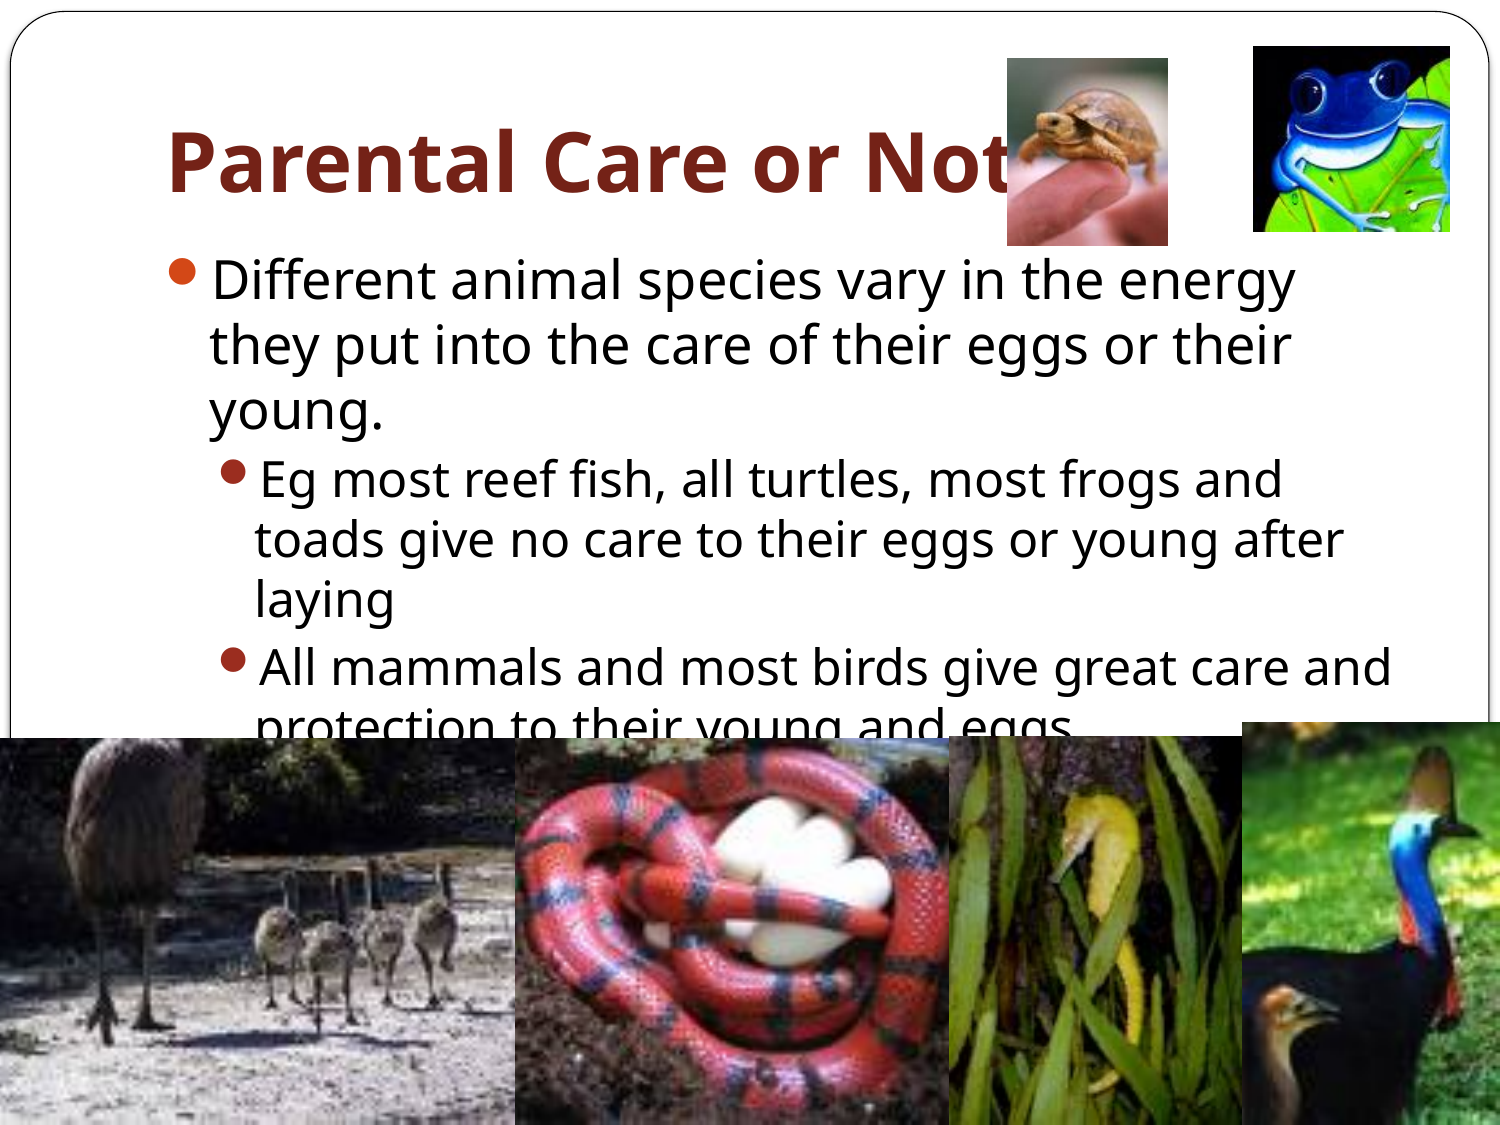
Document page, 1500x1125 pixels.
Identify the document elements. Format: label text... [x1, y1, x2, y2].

picture [1007, 58, 1168, 247]
list Different animal species vary in the energy they put into the care of their eggs or their young. Eg most reef fish, all turtles, most frogs and toads give no care to their eggs or young after laying All mammals and most birds give great care and protection to their young and eggs. [149, 237, 1426, 736]
picture [0, 721, 1500, 1125]
title Parental Care or Not? [149, 44, 1254, 233]
picture [1253, 46, 1450, 232]
